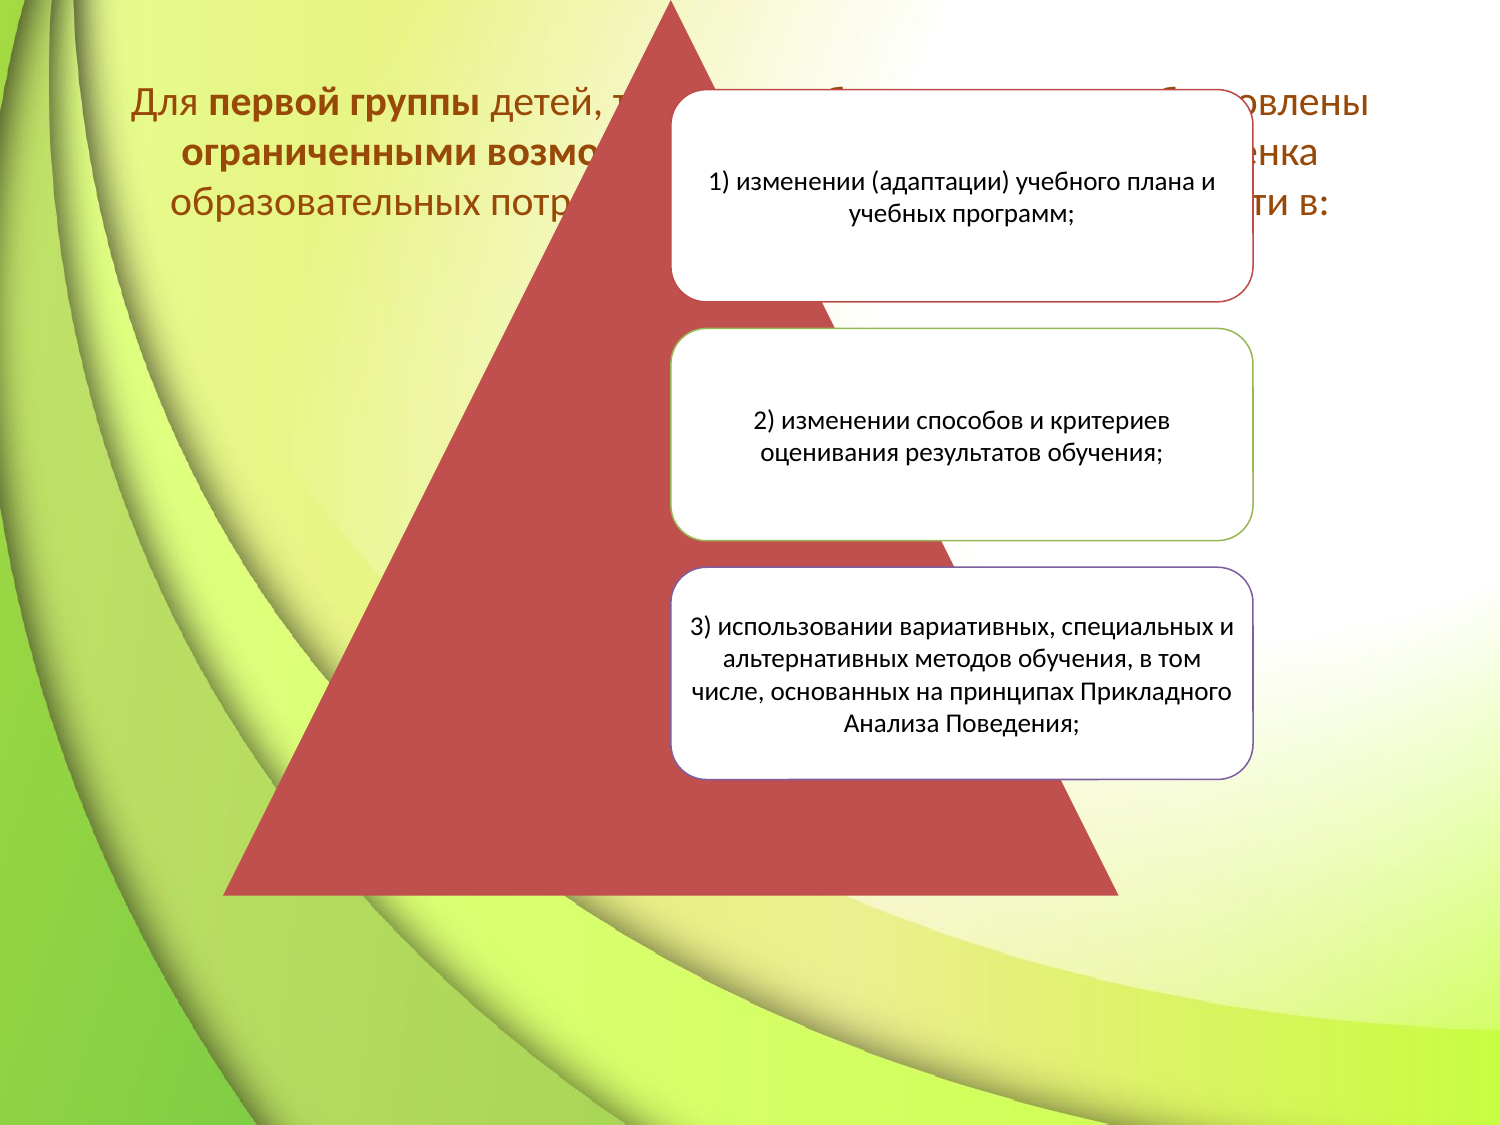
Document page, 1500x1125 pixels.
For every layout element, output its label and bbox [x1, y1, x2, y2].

picture [0, 0, 1500, 1125]
text_box [0, 233, 1477, 1125]
